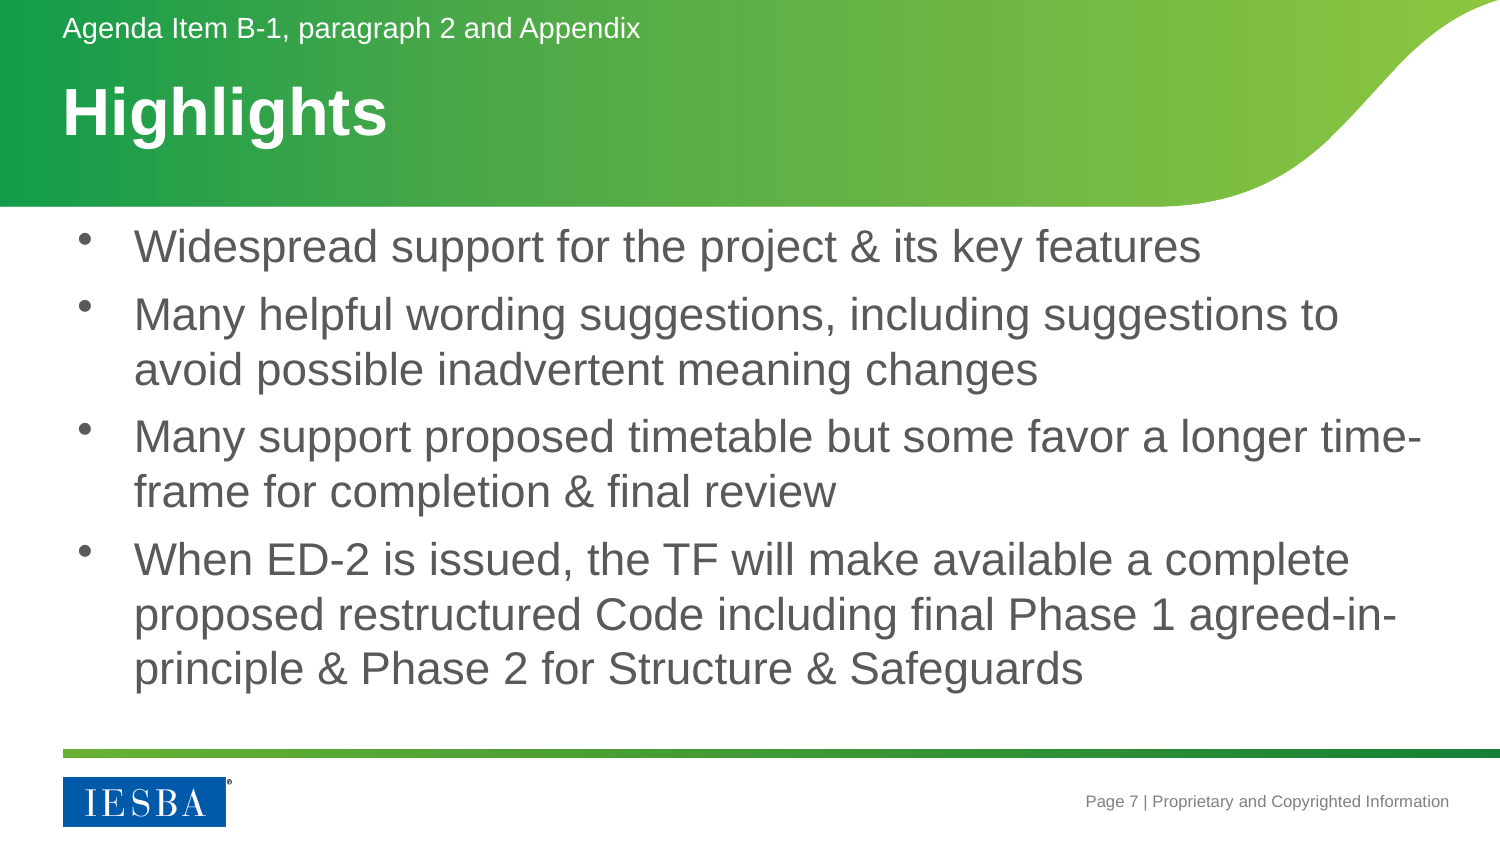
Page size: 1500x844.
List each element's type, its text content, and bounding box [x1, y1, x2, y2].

subtitle Agenda Item B-1, paragraph 2 and Appendix [62, 9, 875, 47]
picture [63, 777, 232, 827]
title Highlights [62, 75, 1300, 142]
list Widespread support for the project & its key features Many helpful wording suggestions, including suggestions to avoid possible inadvertent meaning changes Many support proposed timetable but some favor a longer time-frame for completion & final review When ED-2 is issued, the TF will make available a complete proposed restructured Code including final Phase 1 agreed-in-principle & Phase 2 for Structure & Safeguards [62, 209, 1450, 724]
picture [0, 0, 1500, 207]
